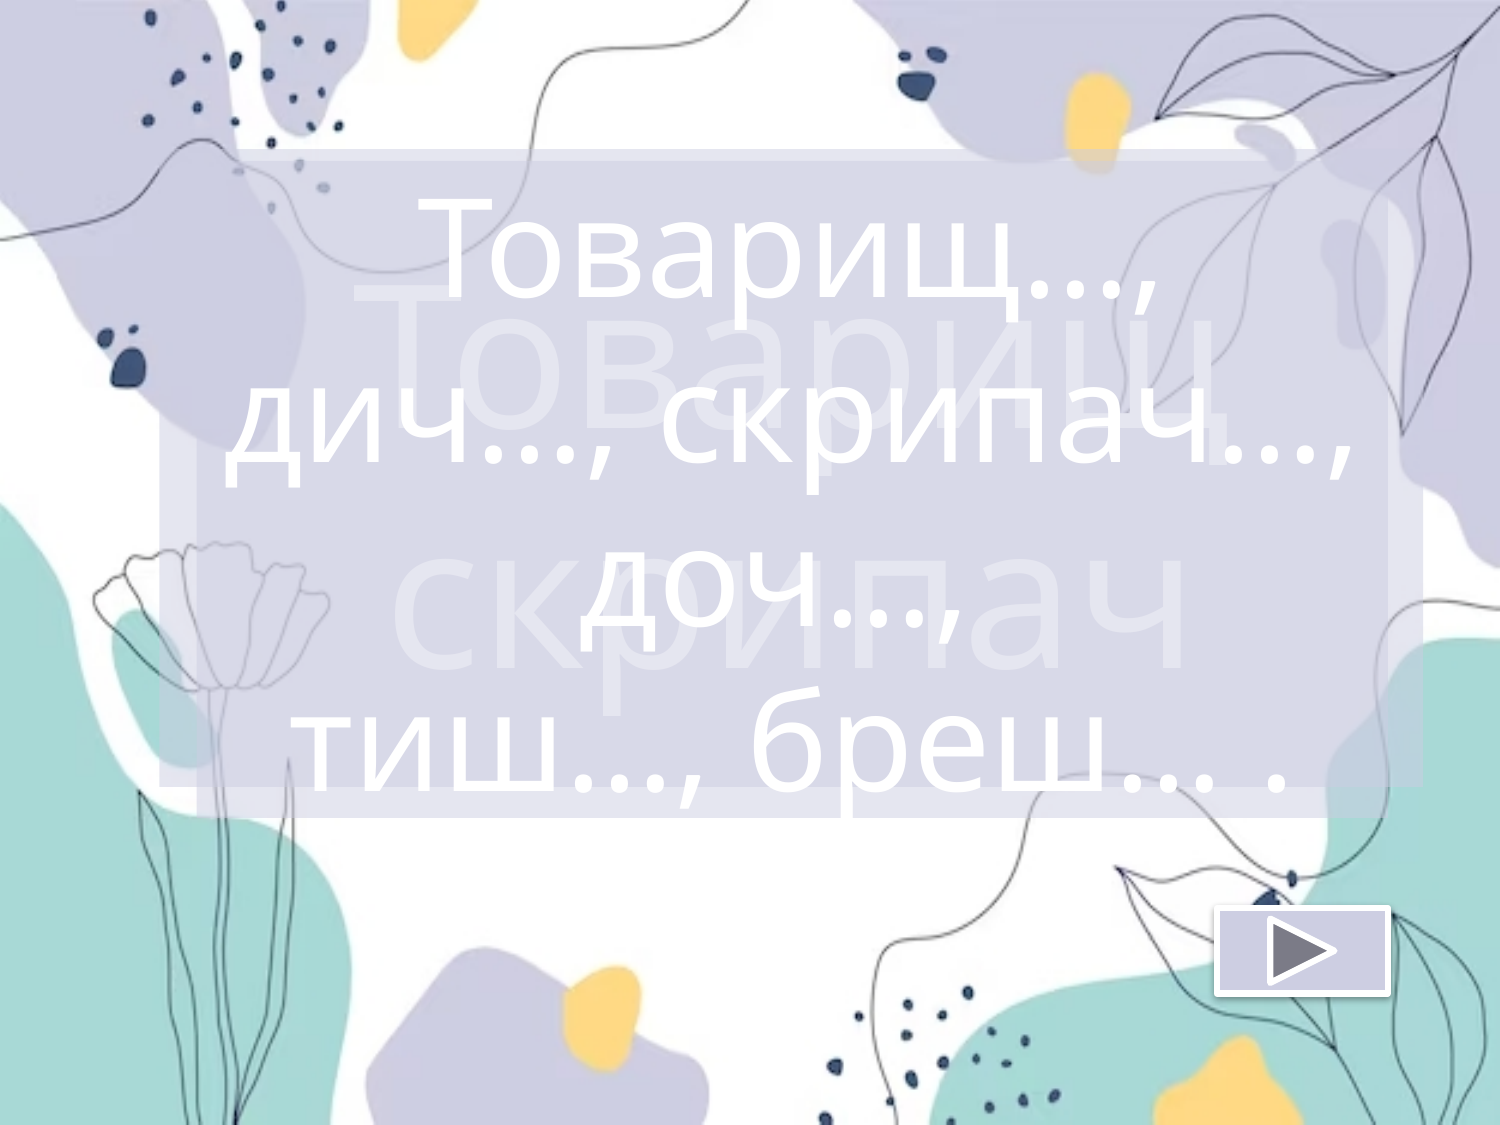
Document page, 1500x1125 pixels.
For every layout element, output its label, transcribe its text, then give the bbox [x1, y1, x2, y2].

picture [0, 0, 1500, 1125]
text_box Товарищ…, дич…, скрипач…, доч…, тиш…, бреш… . [195, 789, 1390, 820]
text_box [1214, 905, 1391, 997]
text_box Товарищ скрипач [157, 147, 1425, 789]
text_box [75, 159, 1402, 789]
